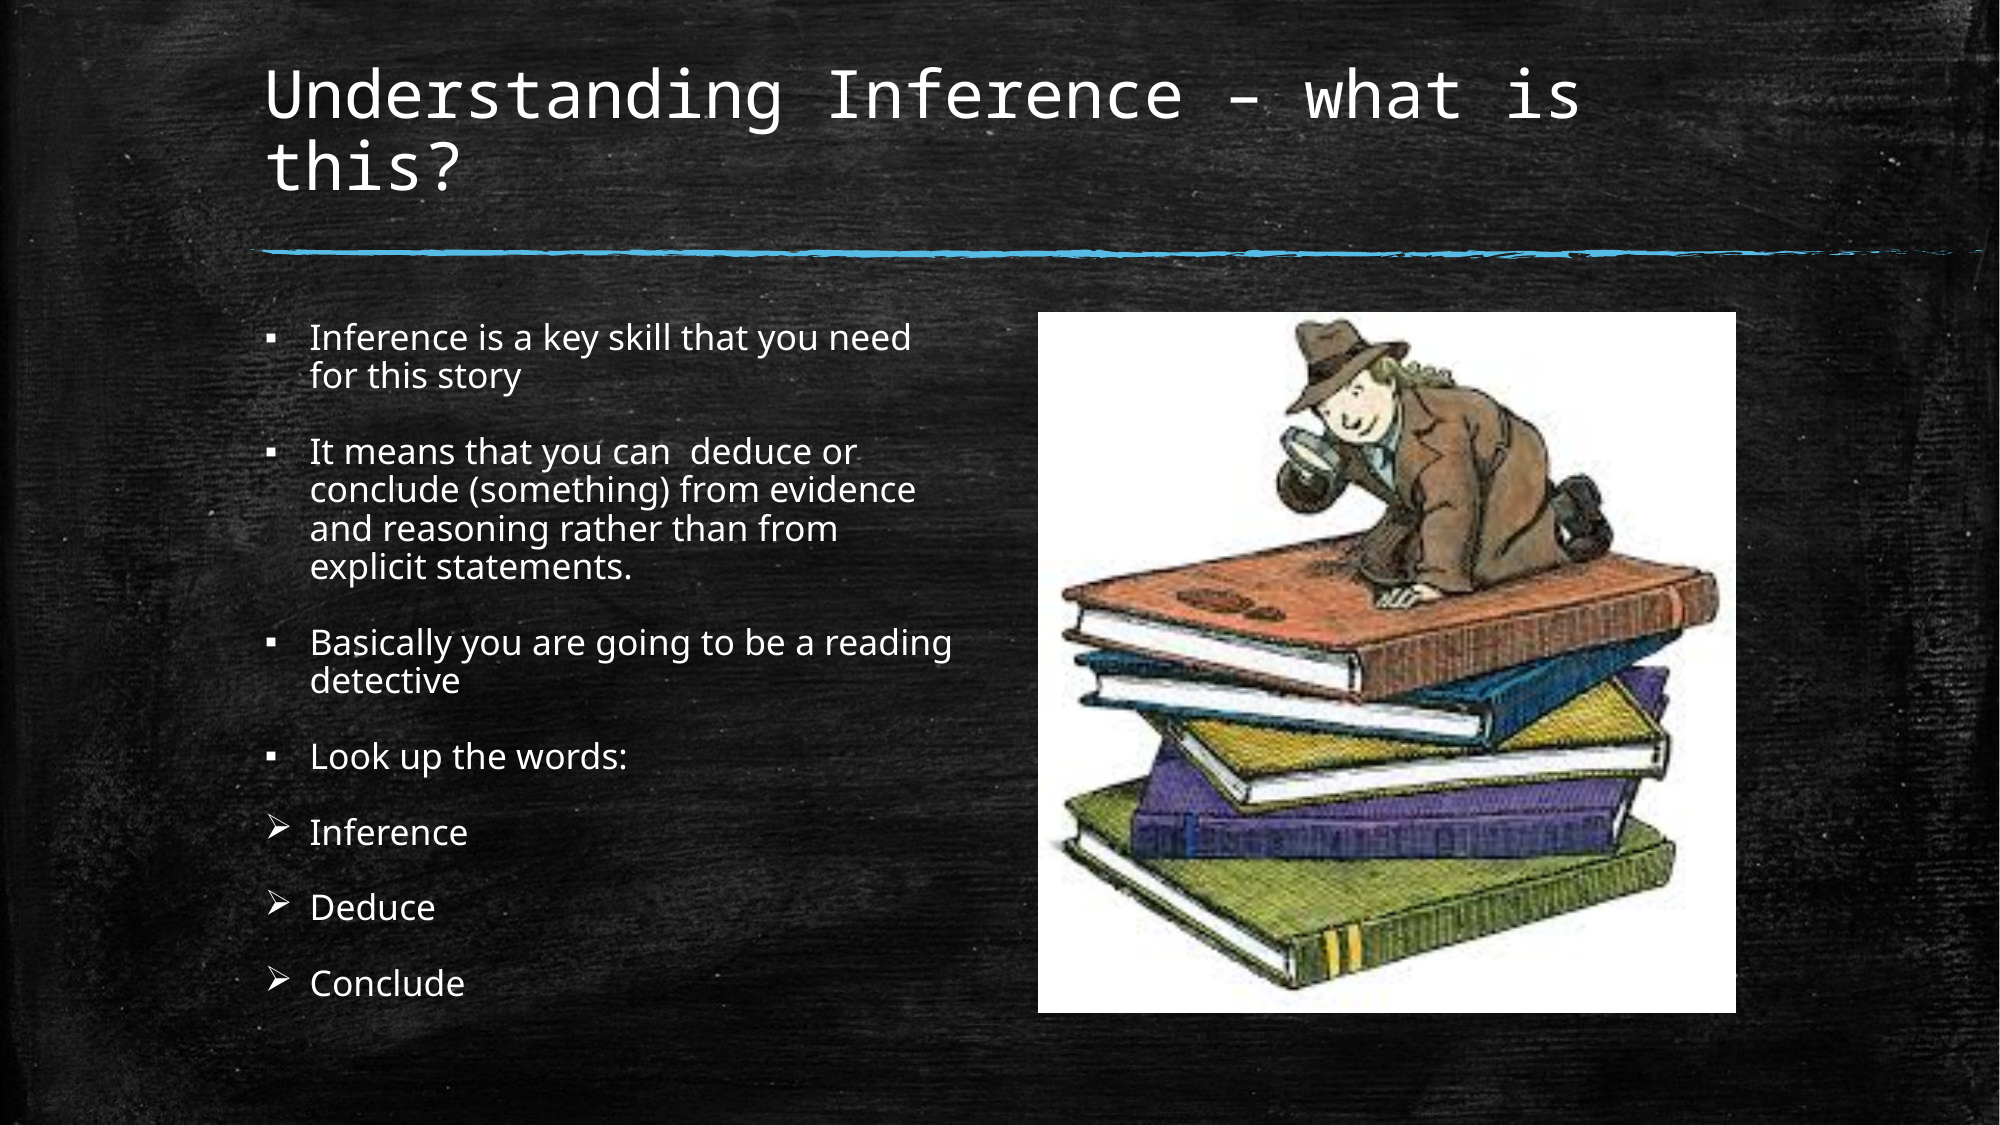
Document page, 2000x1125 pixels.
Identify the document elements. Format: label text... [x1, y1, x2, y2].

list Inference is a key skill that you need for this story It means that you can deduce or conclude (something) from evidence and reasoning rather than from explicit statements. Basically you are going to be a reading detective Look up the words: Inference Deduce Conclude [249, 312, 975, 1013]
title Understanding Inference – what is this? [249, 45, 1750, 213]
picture [0, 0, 2000, 1125]
